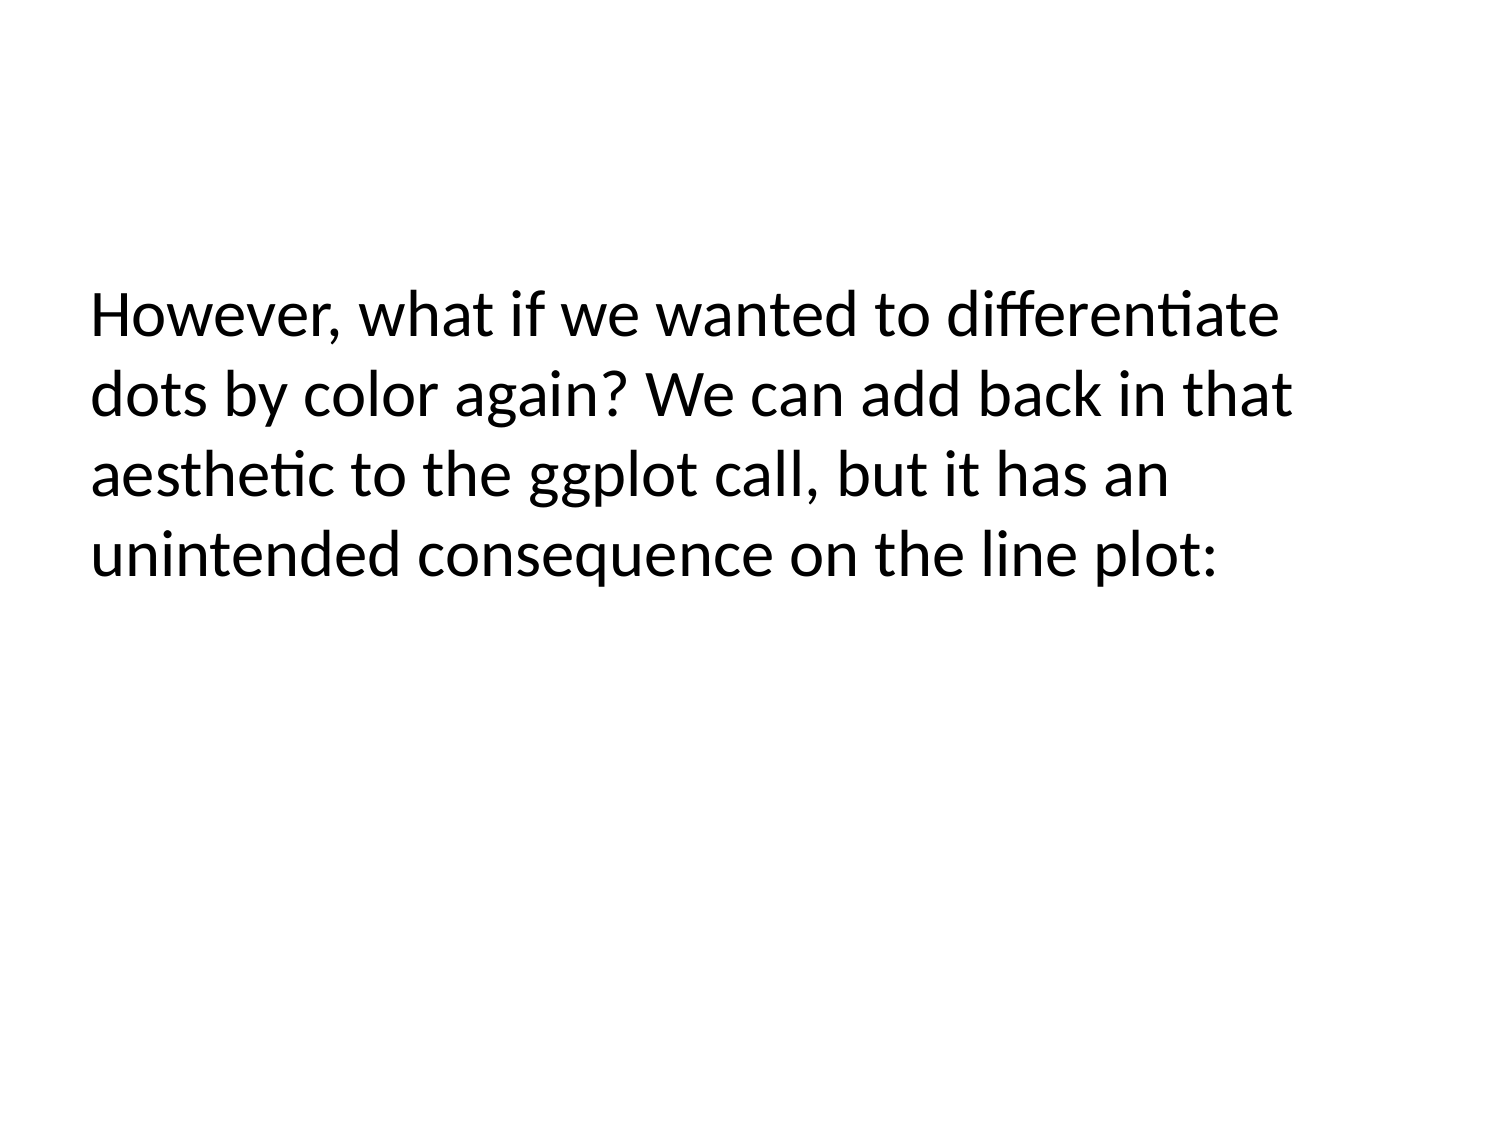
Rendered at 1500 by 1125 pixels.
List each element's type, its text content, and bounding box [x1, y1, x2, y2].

list However, what if we wanted to differentiate dots by color again? We can add back in that aesthetic to the ggplot call, but it has an unintended consequence on the line plot: [75, 262, 1425, 1005]
